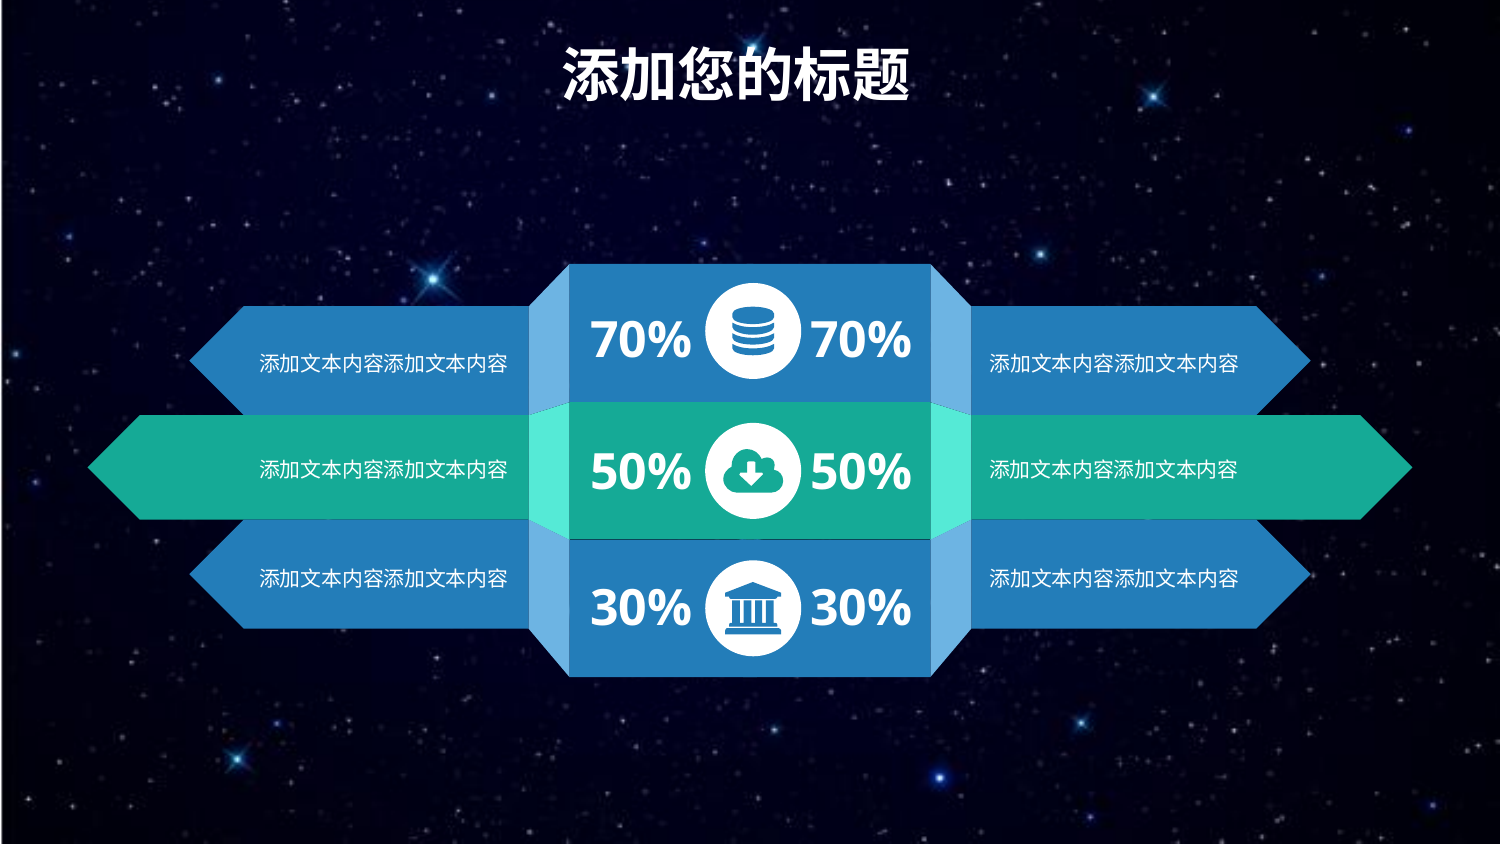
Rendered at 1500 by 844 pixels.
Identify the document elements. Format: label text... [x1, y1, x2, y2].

text_box 添加您的标题 [301, 31, 1170, 116]
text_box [189, 263, 1311, 400]
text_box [704, 422, 802, 520]
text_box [189, 519, 1311, 678]
picture [0, 0, 1500, 844]
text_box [704, 560, 802, 657]
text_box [704, 282, 802, 380]
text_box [87, 402, 1413, 541]
